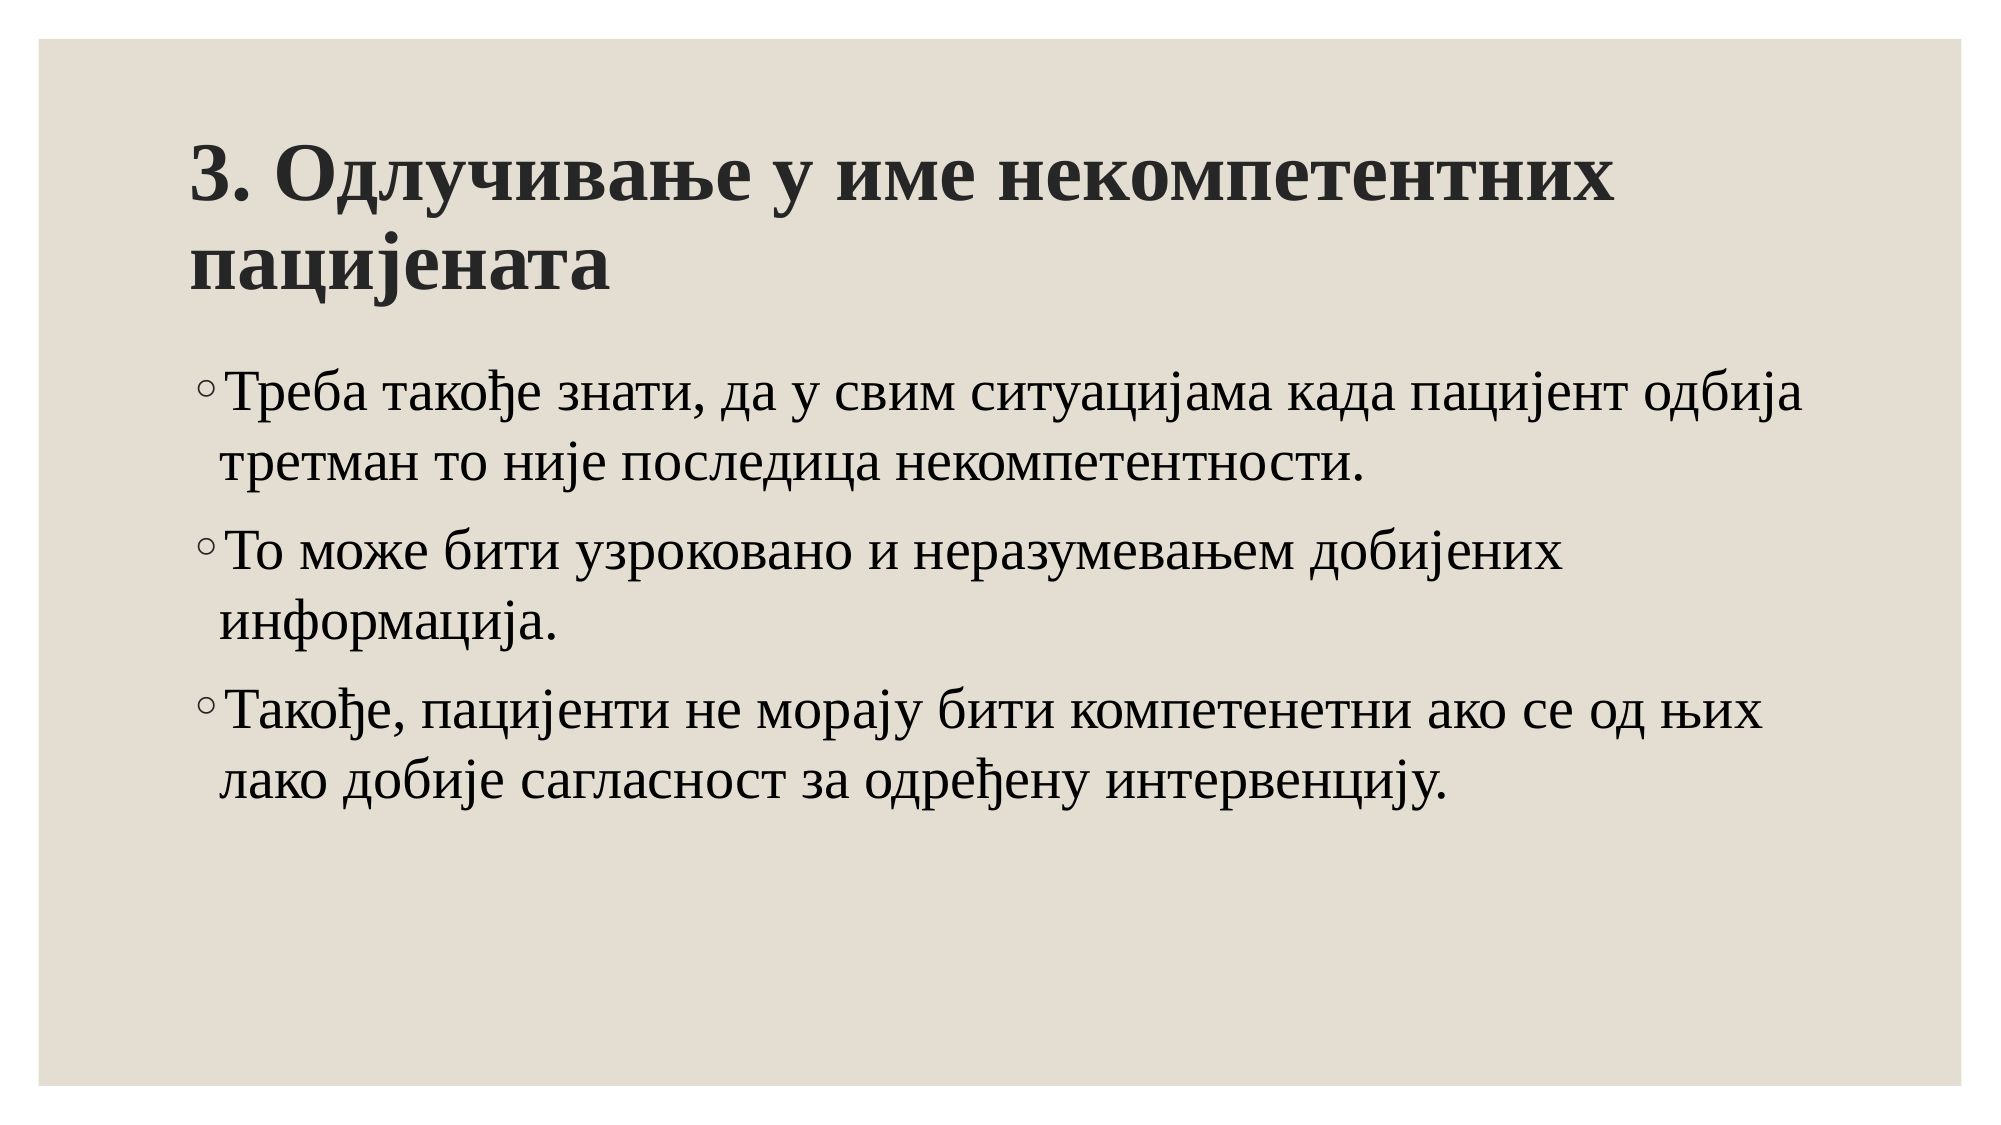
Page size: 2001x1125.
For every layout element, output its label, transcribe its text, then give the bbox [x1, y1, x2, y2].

list Треба такође знати, да у свим ситуацијама када пацијент одбија третман то није последица некомпетентности. То може бити узроковано и неразумевањем добијених информација. Такође, пацијенти не морају бити компетенетни ако се од њих лако добије сагласност за одређену интервенцију. [174, 345, 1825, 990]
title 3. Одлучивање у име некомпетентних пацијената [174, 105, 1825, 331]
